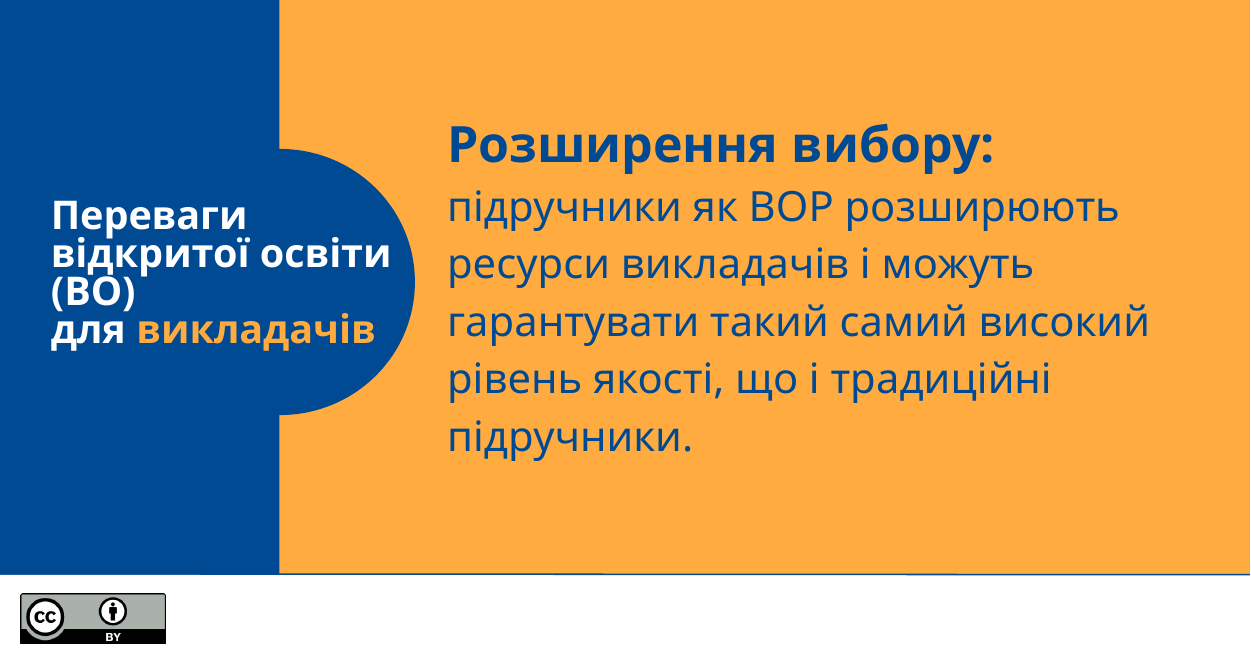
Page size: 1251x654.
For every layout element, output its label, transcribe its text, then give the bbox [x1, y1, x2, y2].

text_box Переваги відкритої освіти (BO) для викладачів [35, 184, 432, 367]
text_box [0, 0, 280, 573]
text_box [189, 148, 372, 184]
picture [20, 592, 166, 645]
text_box [0, 582, 1250, 654]
text_box [176, 367, 384, 416]
text_box Розширення вибору: підручники як BOP розширюють ресурси викладачів і можуть гарантувати такий самий високий рівень якості, що і традиційні підручники. [432, 88, 1243, 475]
